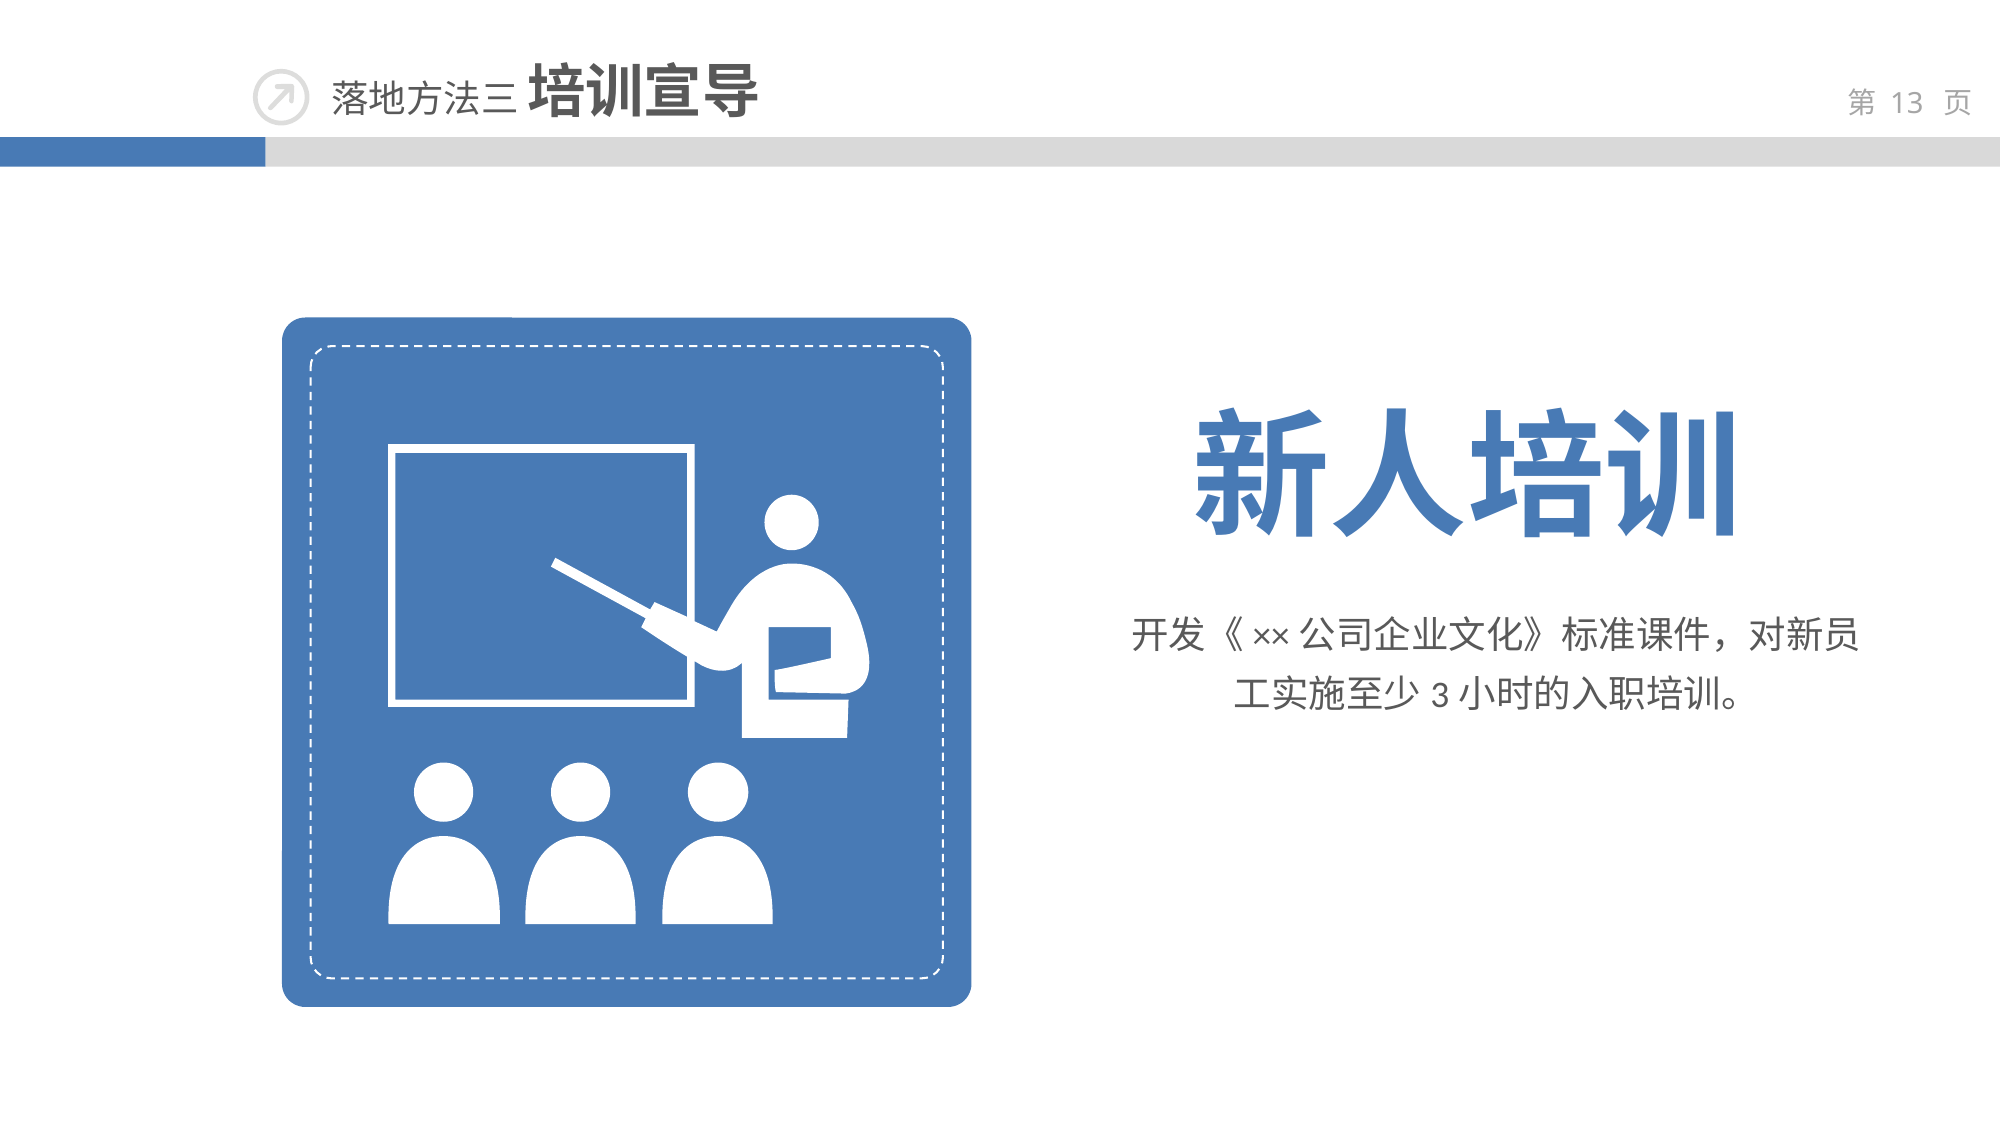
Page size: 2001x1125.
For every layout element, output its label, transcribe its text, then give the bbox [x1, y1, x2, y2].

text_box 开发《××公司企业文化》标准课件，对新员工实施至少3小时的入职培训。 [1114, 590, 1879, 723]
text_box 新人培训 [1177, 380, 1757, 561]
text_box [385, 444, 877, 925]
